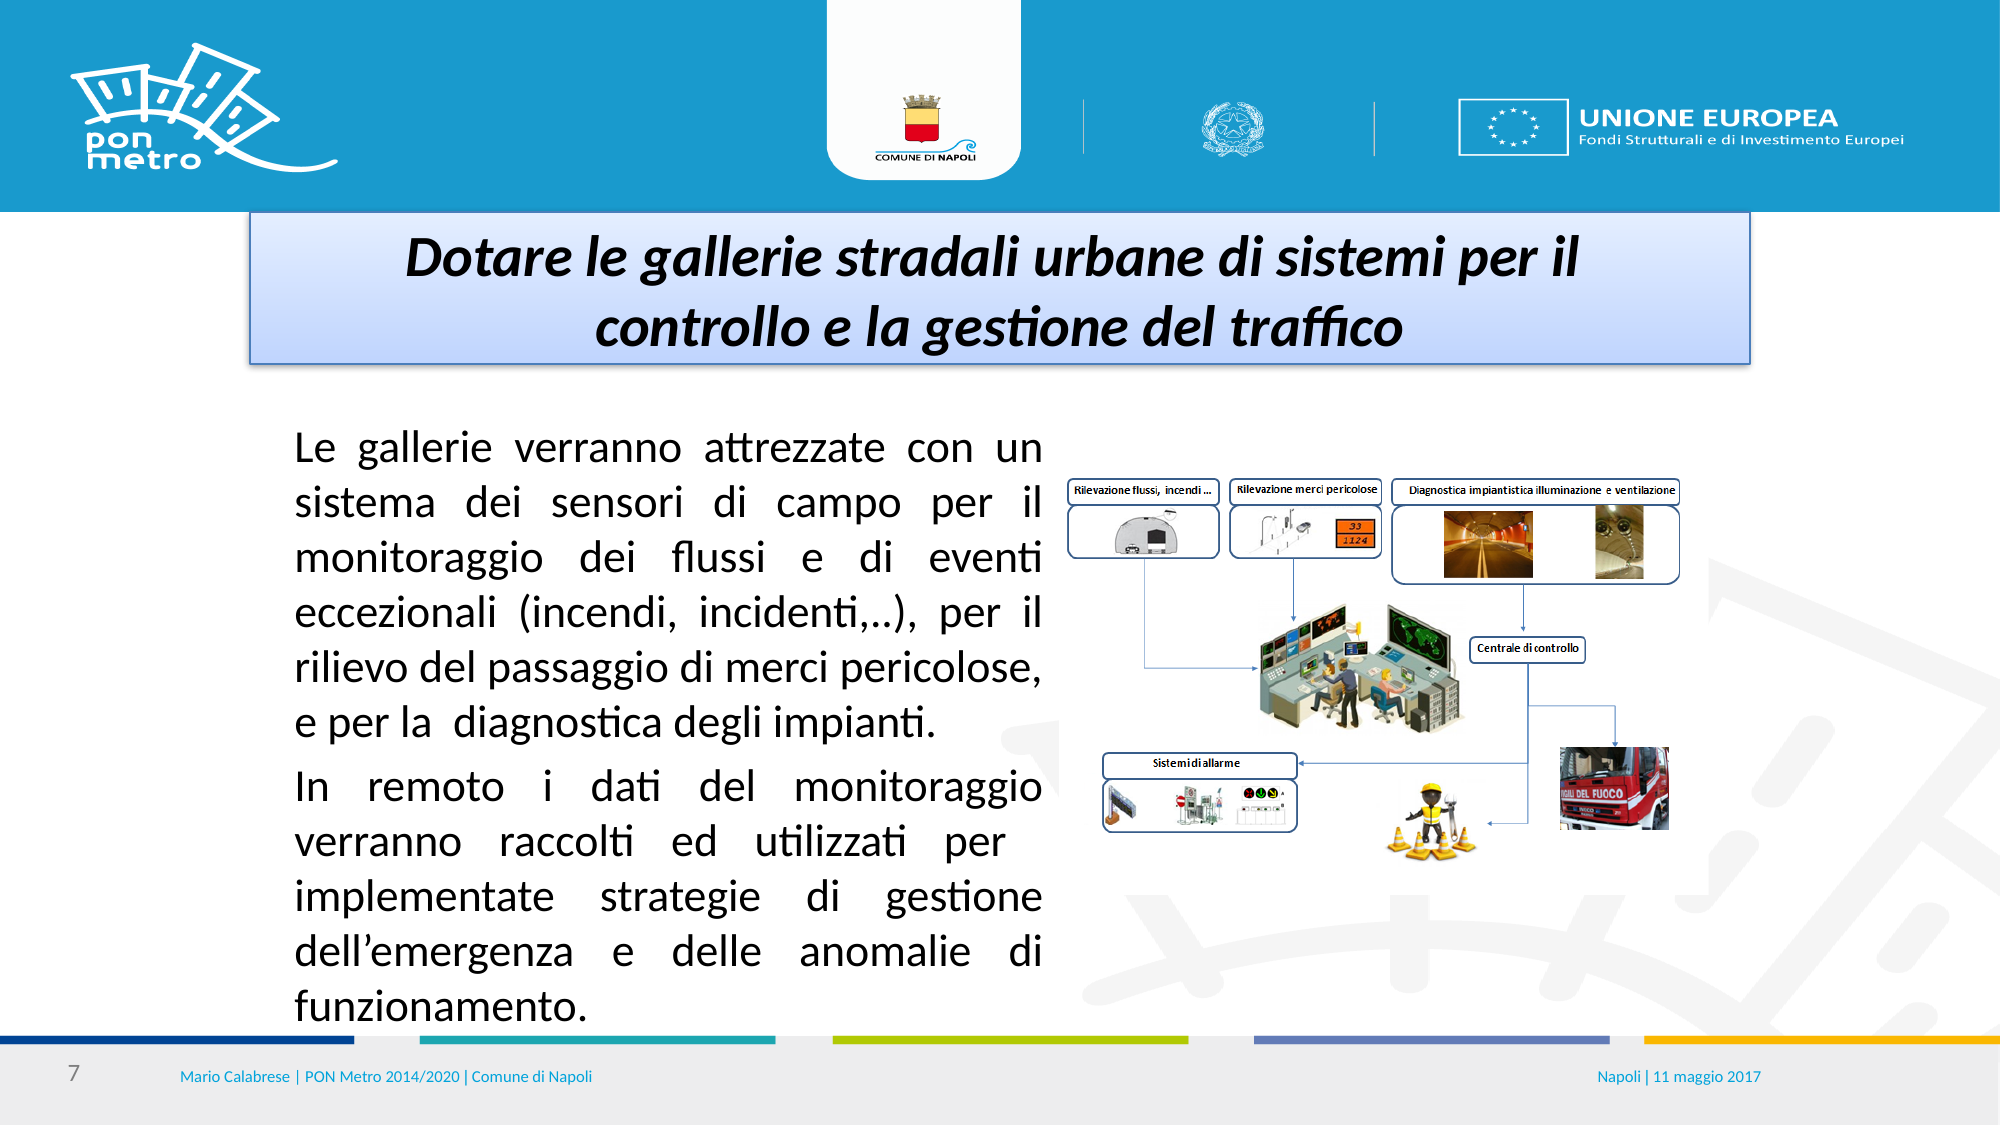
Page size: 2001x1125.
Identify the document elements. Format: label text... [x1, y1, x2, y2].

picture [0, 457, 2000, 1125]
list Le gallerie verranno attrezzate con un sistema dei sensori di campo per il monitoraggio dei flussi e di eventi eccezionali (incendi, incidenti,..), per il rilievo del passaggio di merci pericolose, e per la diagnostica degli impianti. In remoto i dati del monitoraggio verranno raccolti ed utilizzati per implementate strategie di gestione dell’emergenza e delle anomalie di funzionamento. [279, 408, 1060, 977]
text_box Dotare le gallerie stradali urbane di sistemi per il controllo e la gestione del traffico [249, 211, 1751, 365]
picture [0, 0, 2000, 212]
